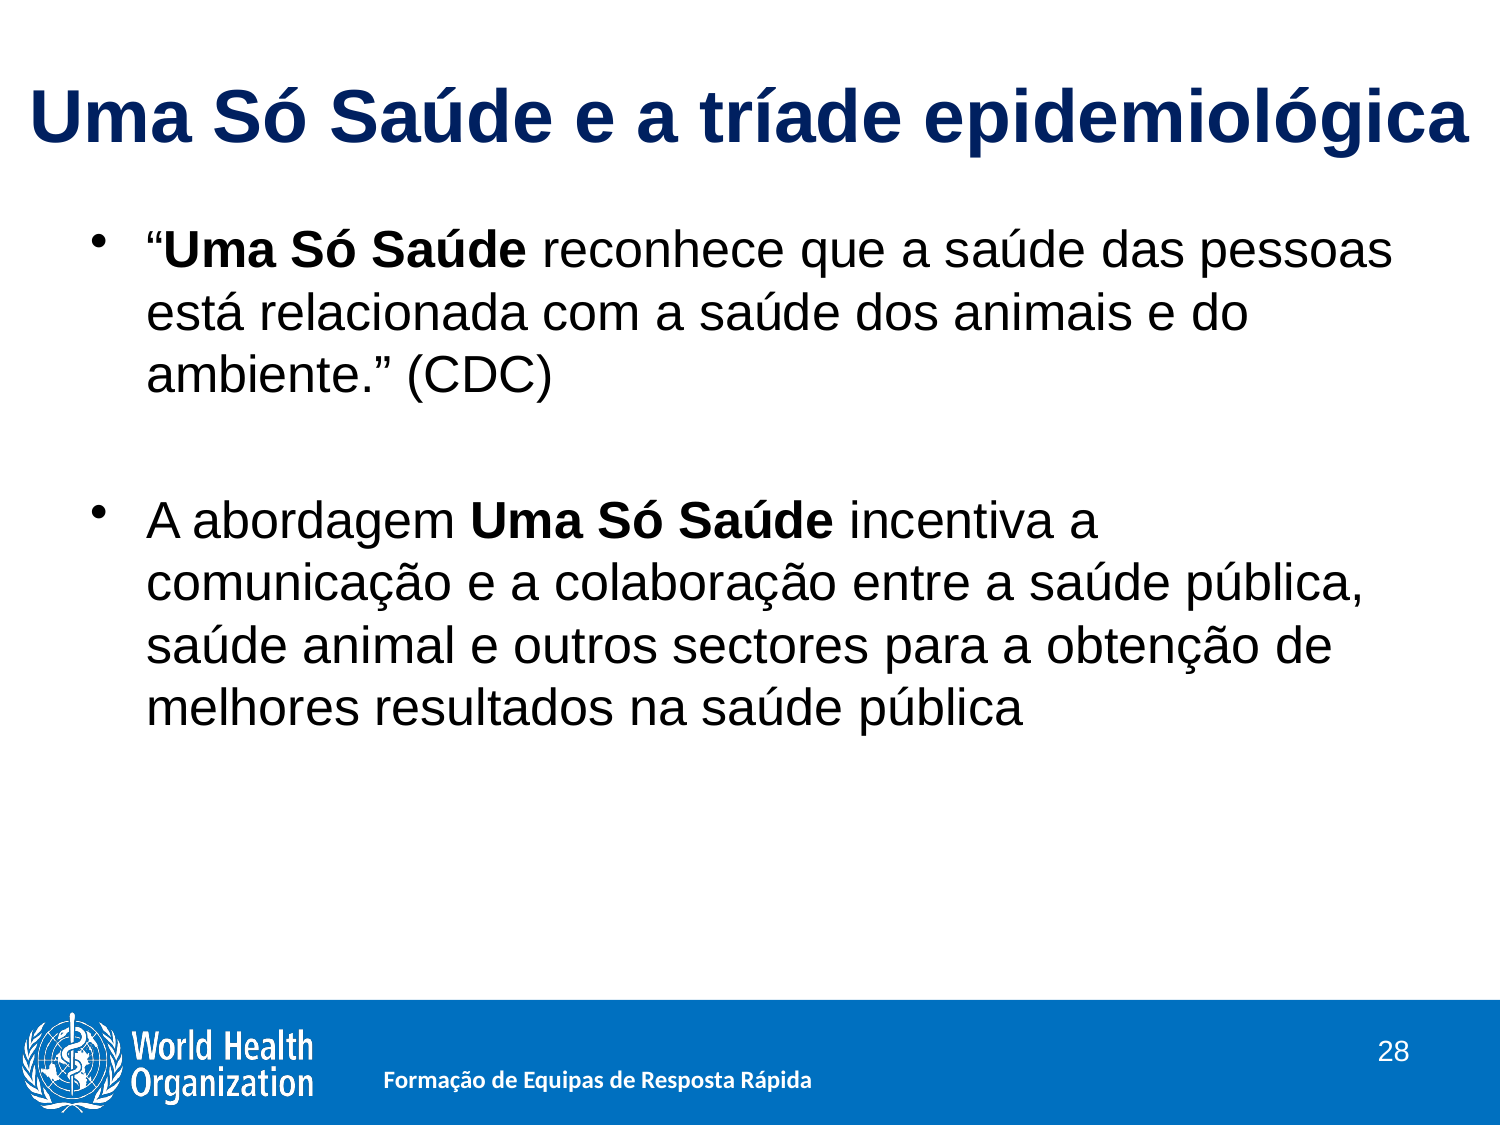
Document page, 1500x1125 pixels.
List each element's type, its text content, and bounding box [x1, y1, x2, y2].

slide_number 28 [1074, 1024, 1425, 1103]
title Uma Só Saúde e a tríade epidemiológica [0, 54, 1500, 171]
picture [21, 1012, 313, 1113]
text_box “Uma Só Saúde reconhece que a saúde das pessoas está relacionada com a saúde dos animais e do ambiente.” (CDC) A abordagem Uma Só Saúde incentiva a comunicação e a colaboração entre a saúde pública, saúde animal e outros sectores para a obtenção de melhores resultados na saúde pública [74, 208, 1425, 1005]
